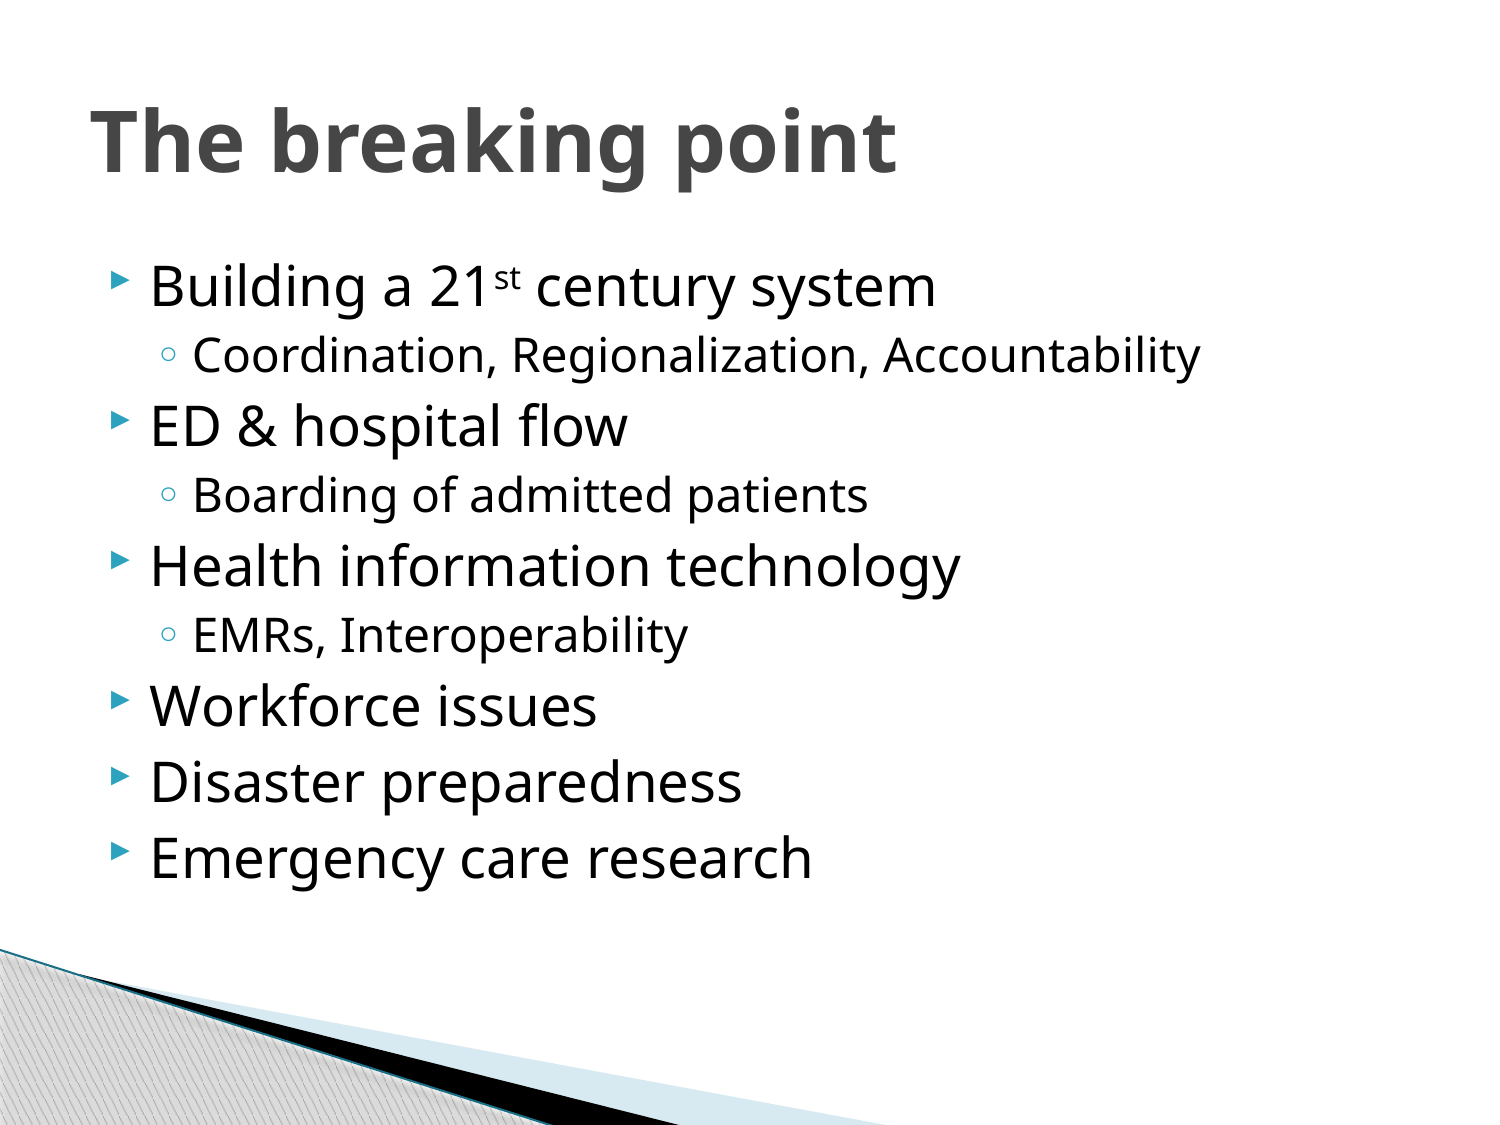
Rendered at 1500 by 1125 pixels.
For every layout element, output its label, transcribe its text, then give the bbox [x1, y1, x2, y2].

title The breaking point [75, 45, 1425, 233]
list Building a 21st century system Coordination, Regionalization, Accountability ED & hospital flow Boarding of admitted patients Health information technology EMRs, Interoperability Workforce issues Disaster preparedness Emergency care research [74, 242, 1426, 986]
